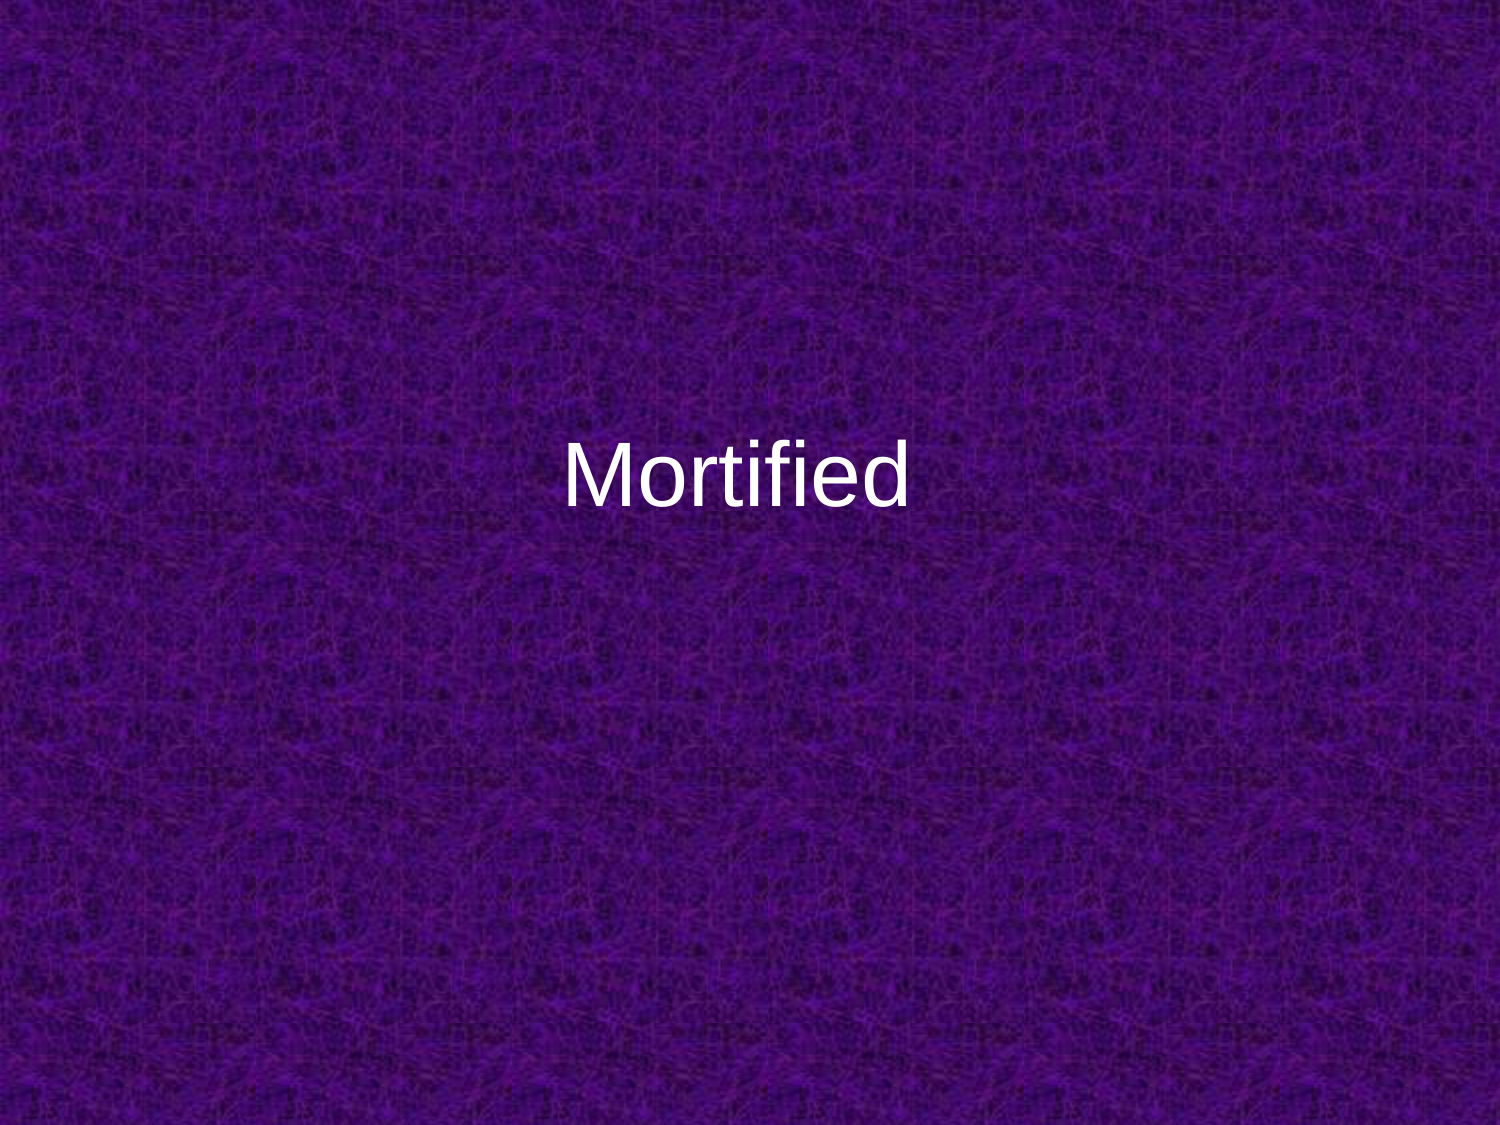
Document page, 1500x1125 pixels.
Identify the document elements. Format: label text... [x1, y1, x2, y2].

title Mortified [112, 349, 1388, 591]
picture [0, 0, 1500, 1125]
